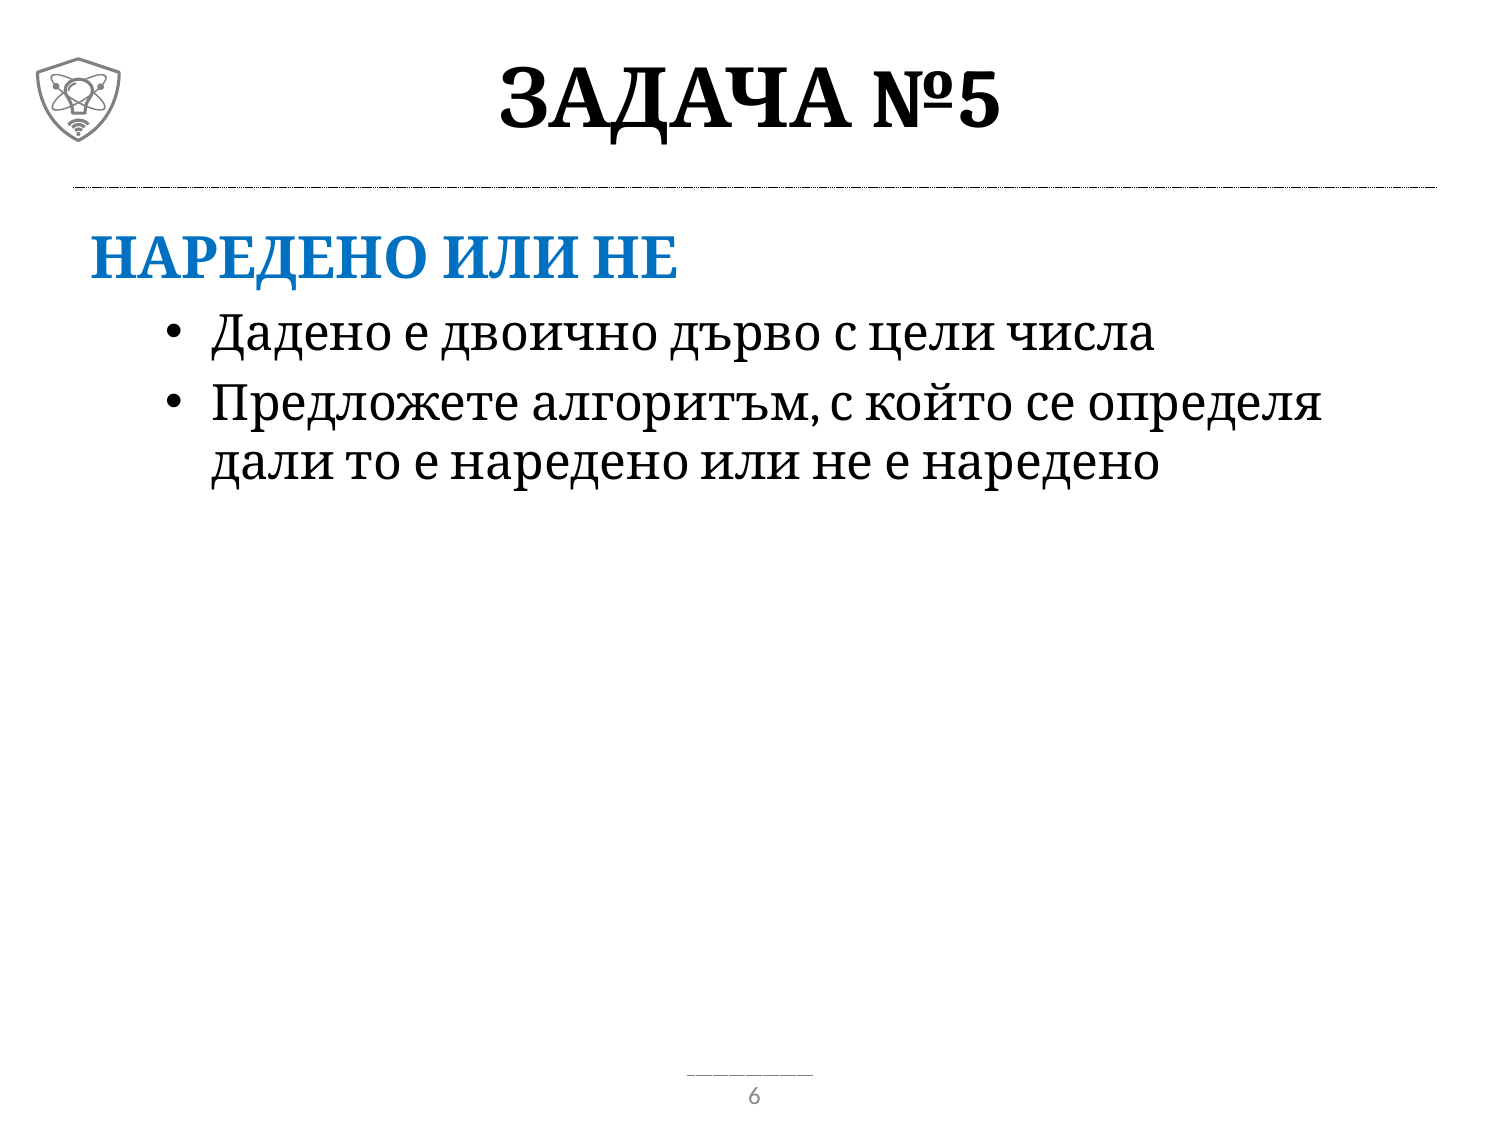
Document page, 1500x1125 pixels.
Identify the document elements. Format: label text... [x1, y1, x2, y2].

list Наредено или не Дадено е двоично дърво с цели числа Предложете алгоритъм, с който се определя дали то е наредено или не е наредено [75, 212, 1450, 1063]
slide_number 6 [579, 1065, 930, 1125]
title Задача №5 [0, 0, 1500, 188]
